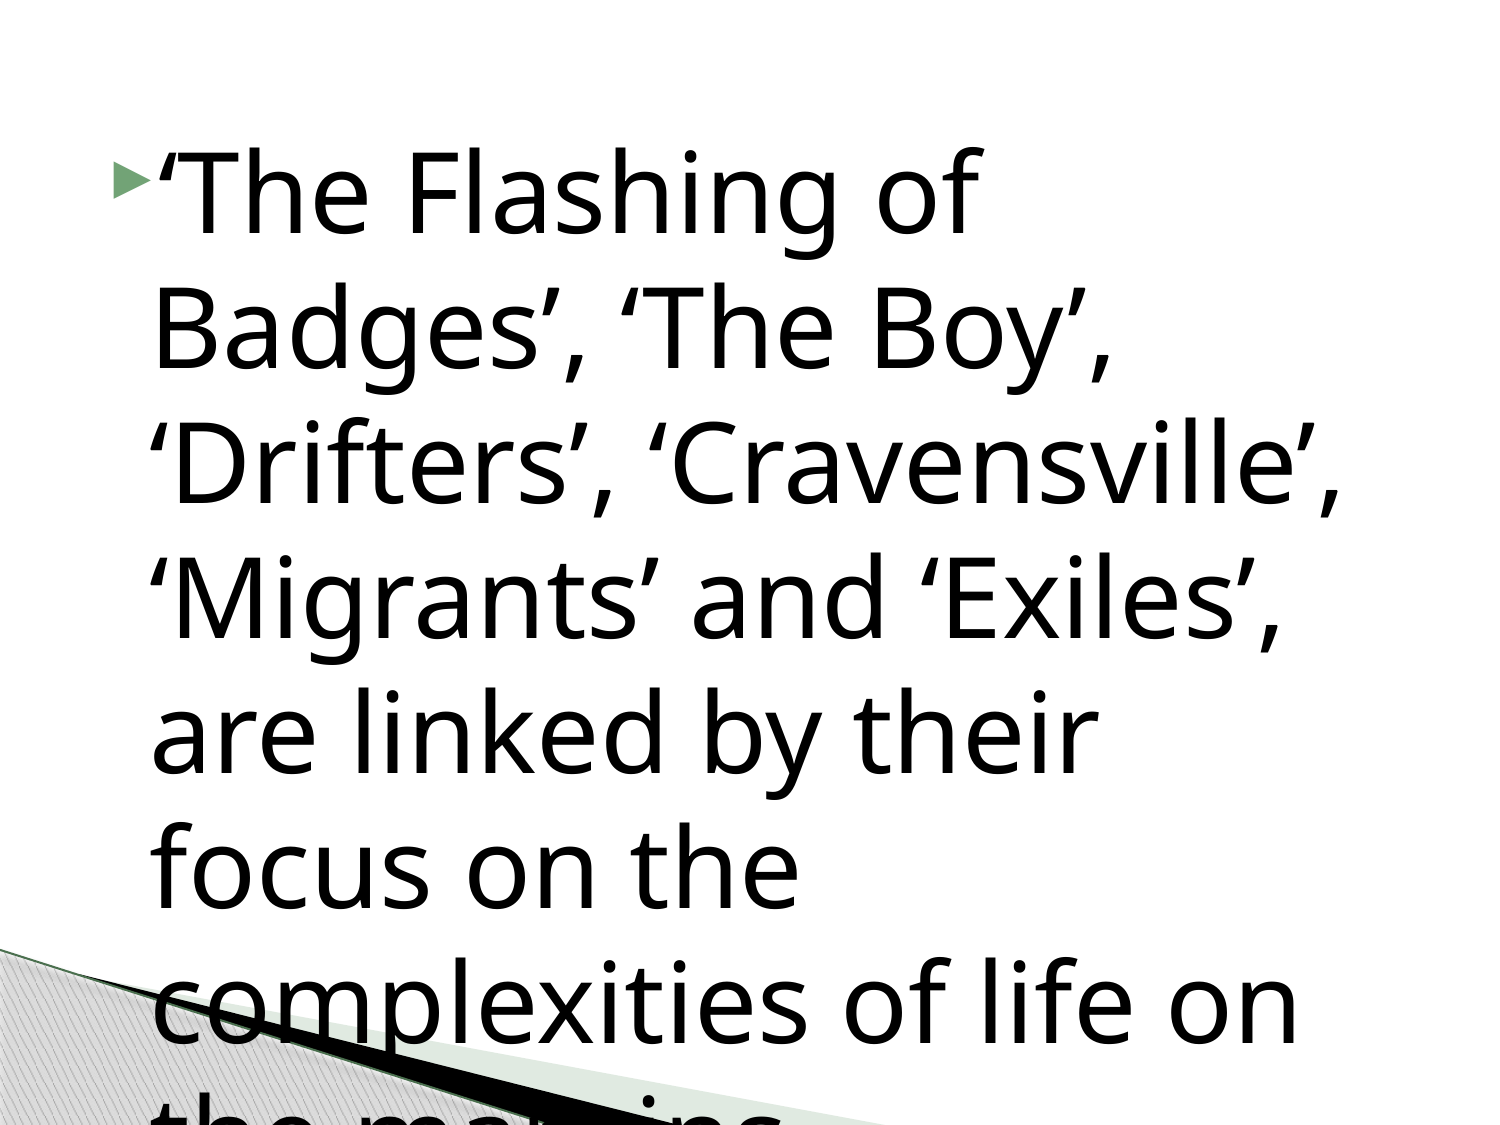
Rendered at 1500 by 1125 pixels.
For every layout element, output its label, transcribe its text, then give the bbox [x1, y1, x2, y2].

list ‘The Flashing of Badges’, ‘The Boy’, ‘Drifters’, ‘Cravensville’, ‘Migrants’ and ‘Exiles’, are linked by their focus on the complexities of life on the margins. [75, 113, 1425, 986]
